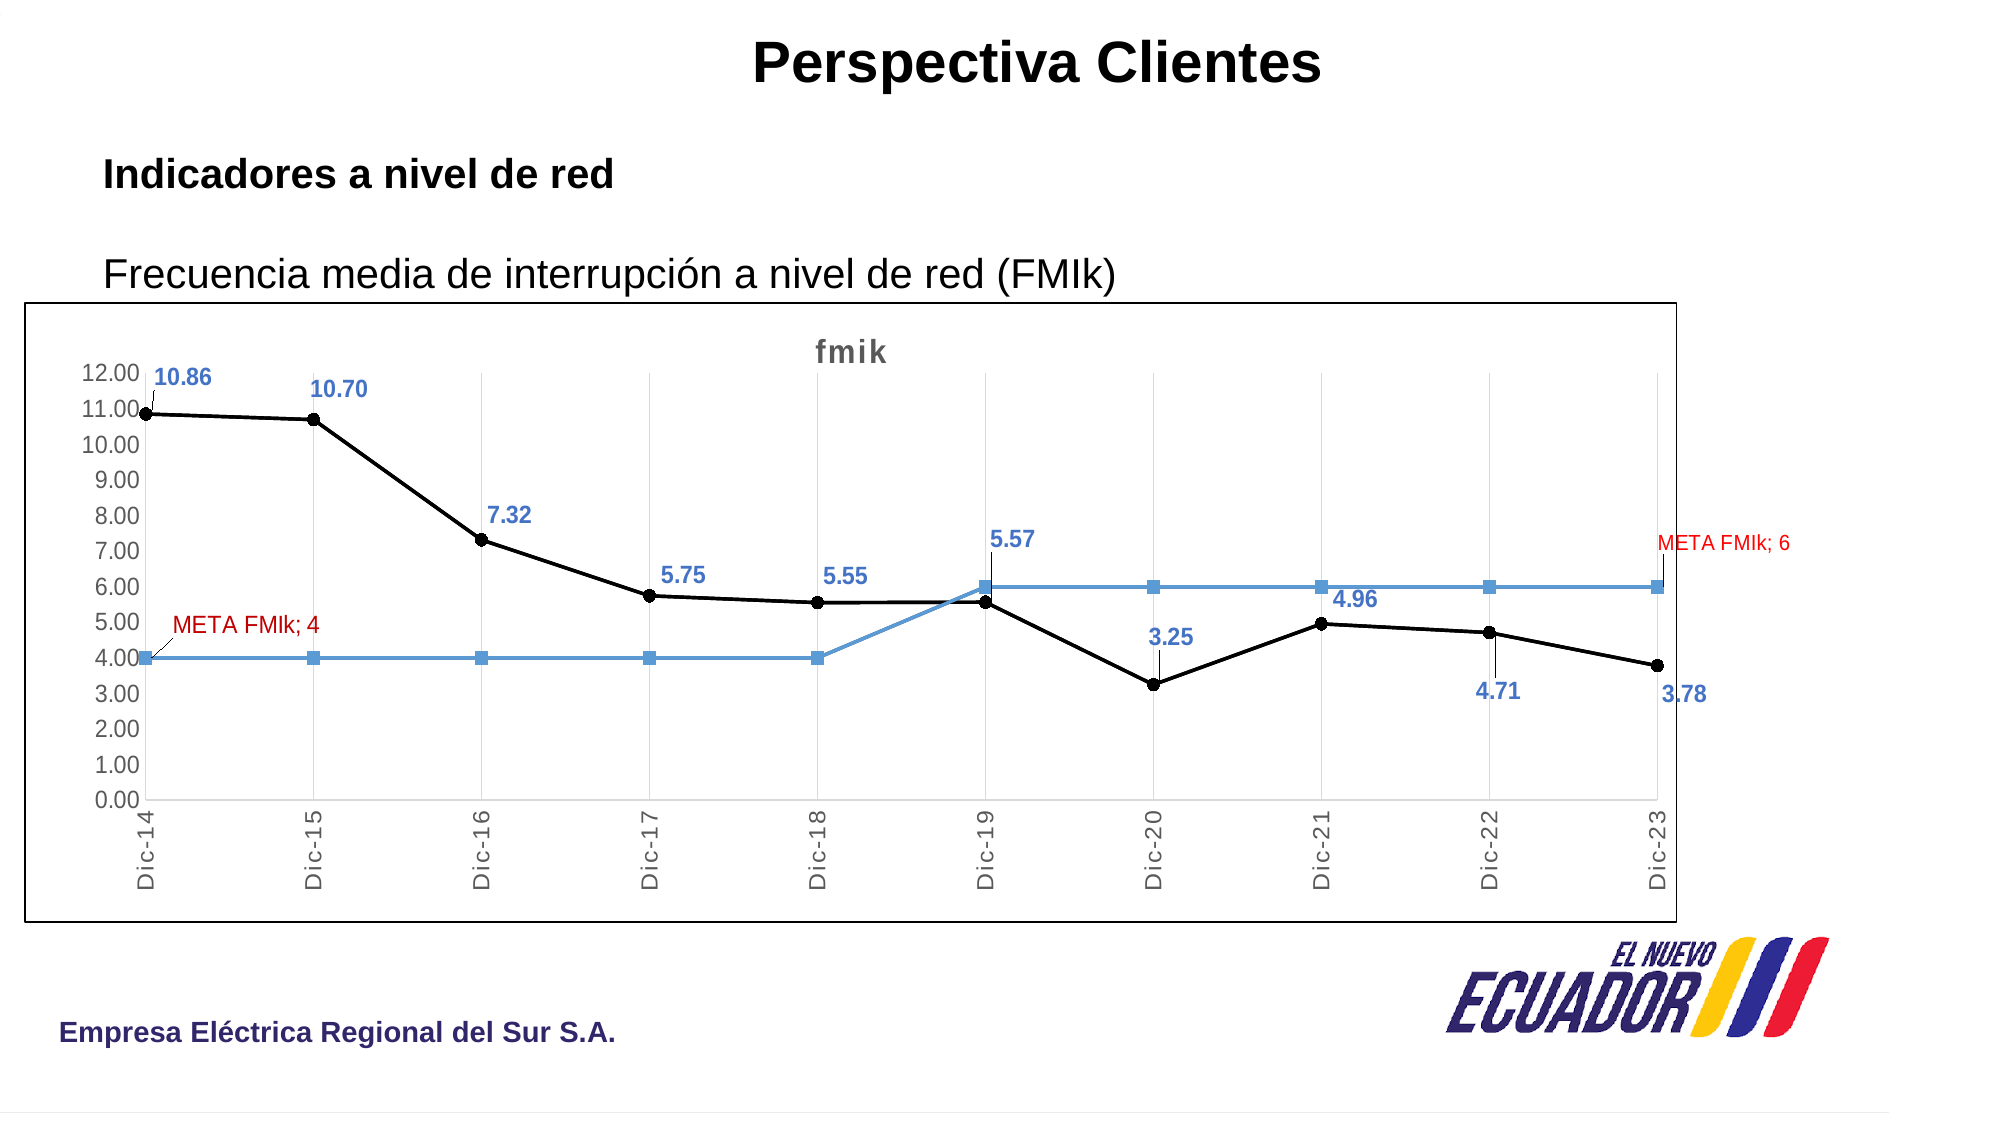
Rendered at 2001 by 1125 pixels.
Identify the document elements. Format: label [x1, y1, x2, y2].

picture [0, 0, 1889, 1114]
chart [24, 301, 1792, 923]
